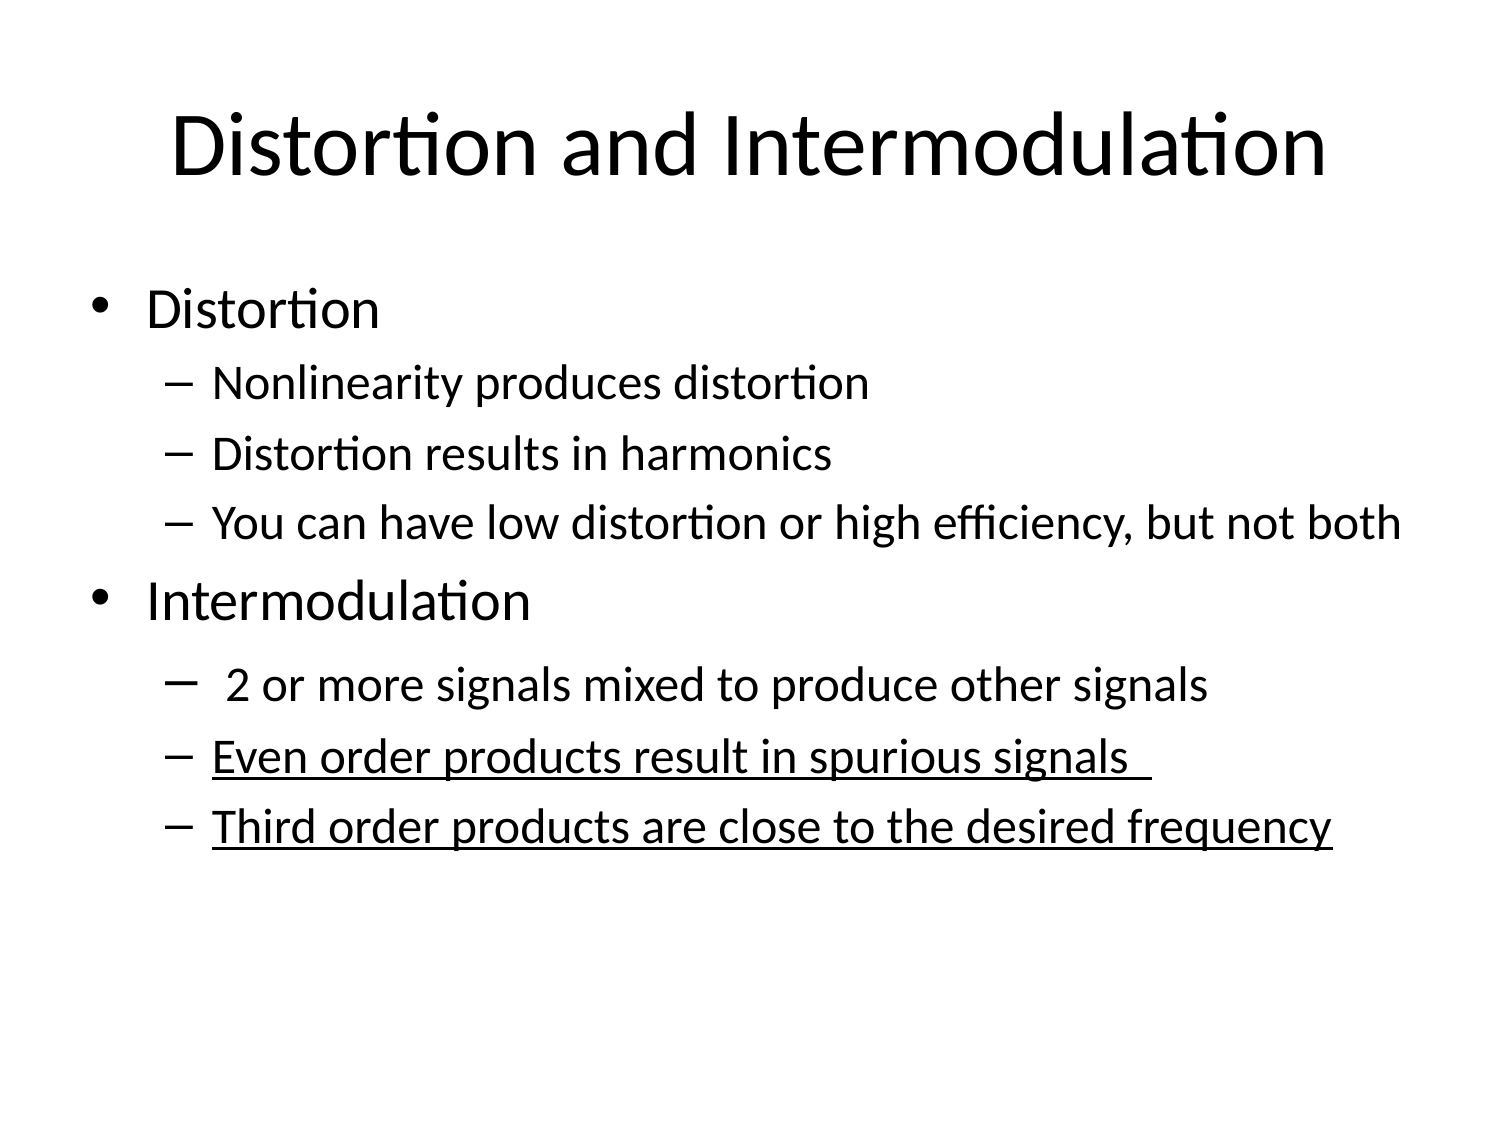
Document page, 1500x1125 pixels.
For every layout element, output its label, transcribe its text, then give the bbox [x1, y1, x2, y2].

list Distortion Nonlinearity produces distortion Distortion results in harmonics You can have low distortion or high efficiency, but not both Intermodulation 2 or more signals mixed to produce other signals Even order products result in spurious signals Third order products are close to the desired frequency [75, 262, 1425, 1005]
title Distortion and Intermodulation [75, 45, 1425, 233]
